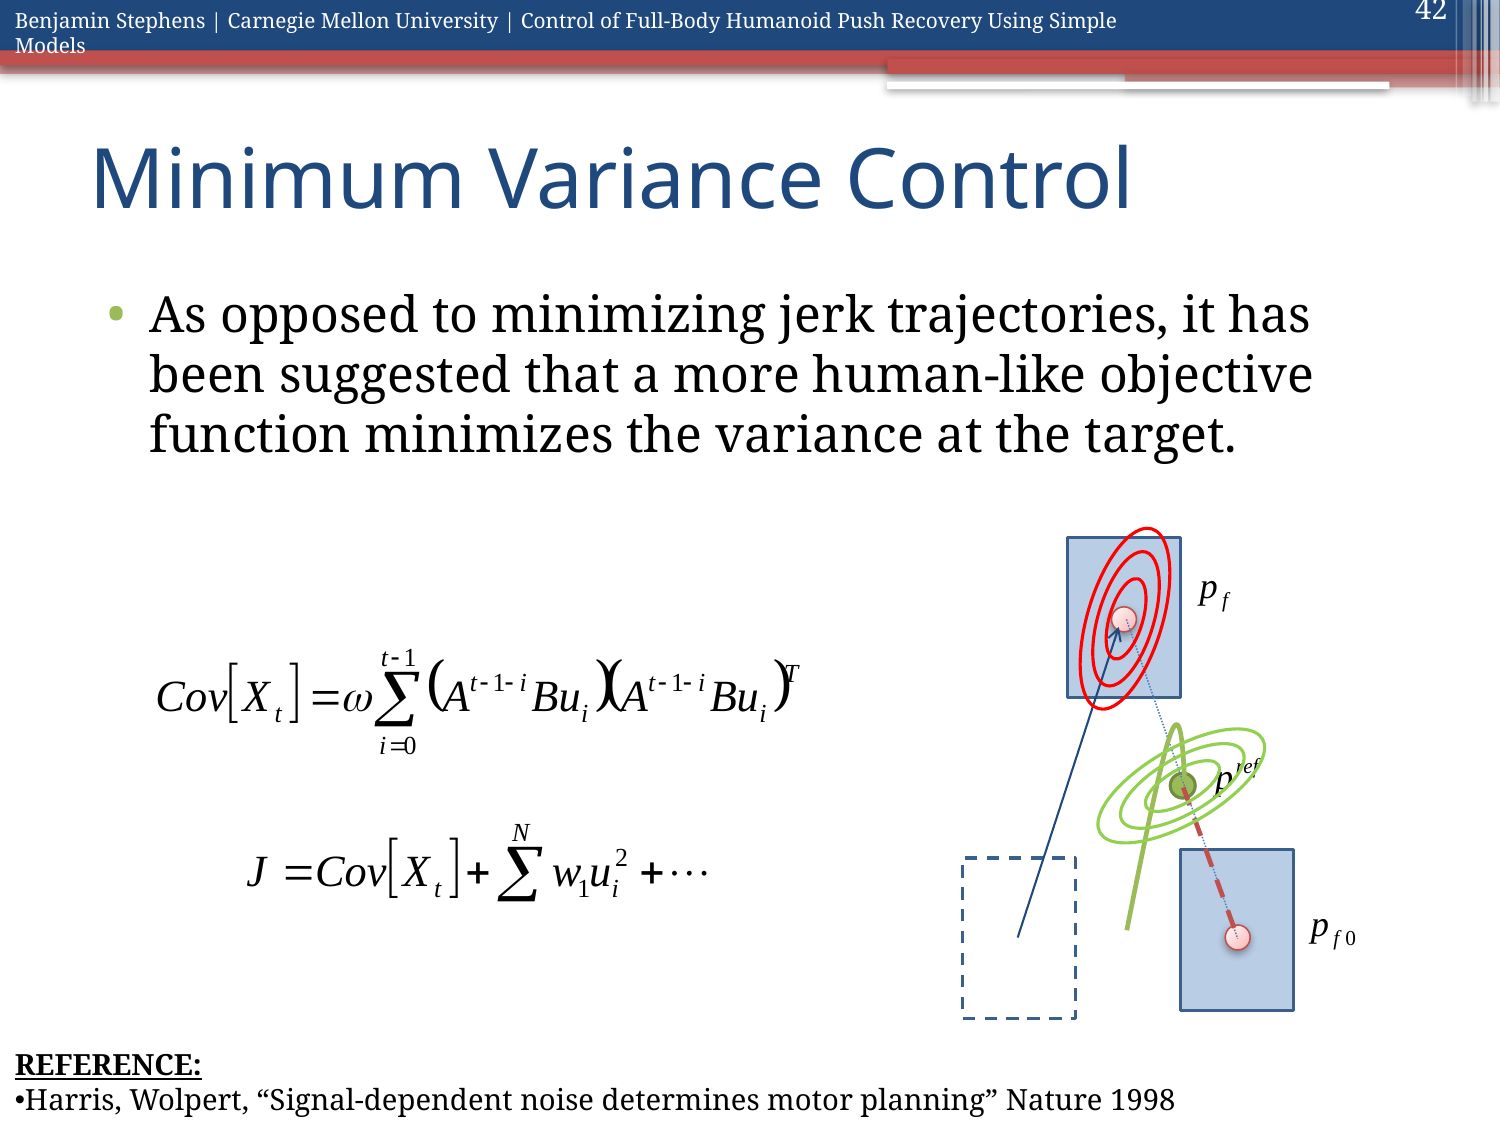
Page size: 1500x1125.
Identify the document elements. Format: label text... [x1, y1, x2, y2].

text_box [149, 637, 813, 765]
text_box REFERENCE: Harris, Wolpert, “Signal-dependent noise determines motor planning” Nature 1998 [0, 1039, 1500, 1124]
list As opposed to minimizing jerk trajectories, it has been suggested that a more human-like objective function minimizes the variance at the target. [75, 275, 1425, 1039]
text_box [962, 537, 1362, 1019]
slide_number 42 [1374, 0, 1463, 38]
title Minimum Variance Control [75, 87, 1425, 263]
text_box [237, 812, 719, 947]
text_box [1129, 526, 1162, 534]
